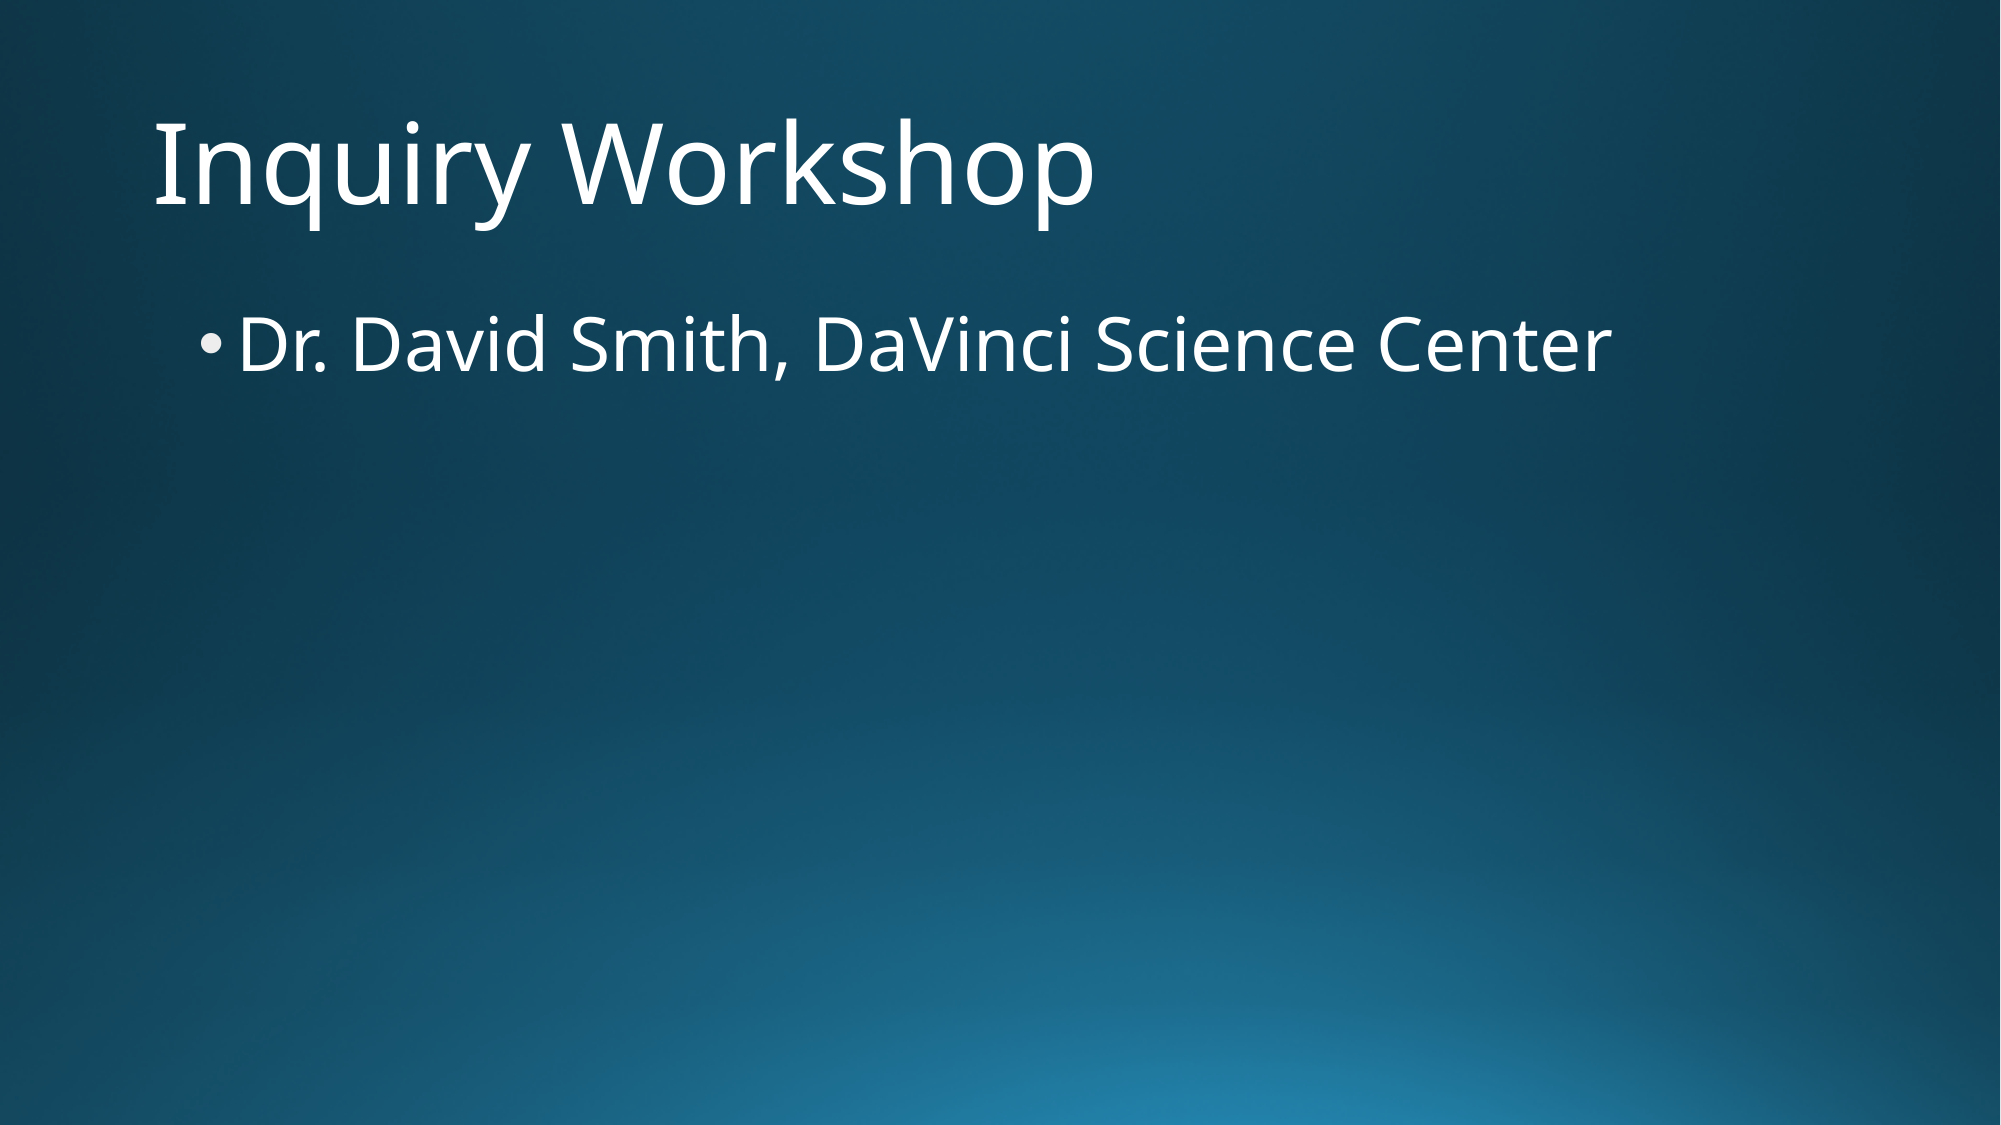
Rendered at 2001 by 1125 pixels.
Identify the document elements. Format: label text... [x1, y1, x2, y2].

picture [0, 0, 2001, 1125]
title Inquiry Workshop [137, 59, 1863, 278]
list Dr. David Smith, DaVinci Science Center [183, 299, 1863, 1014]
